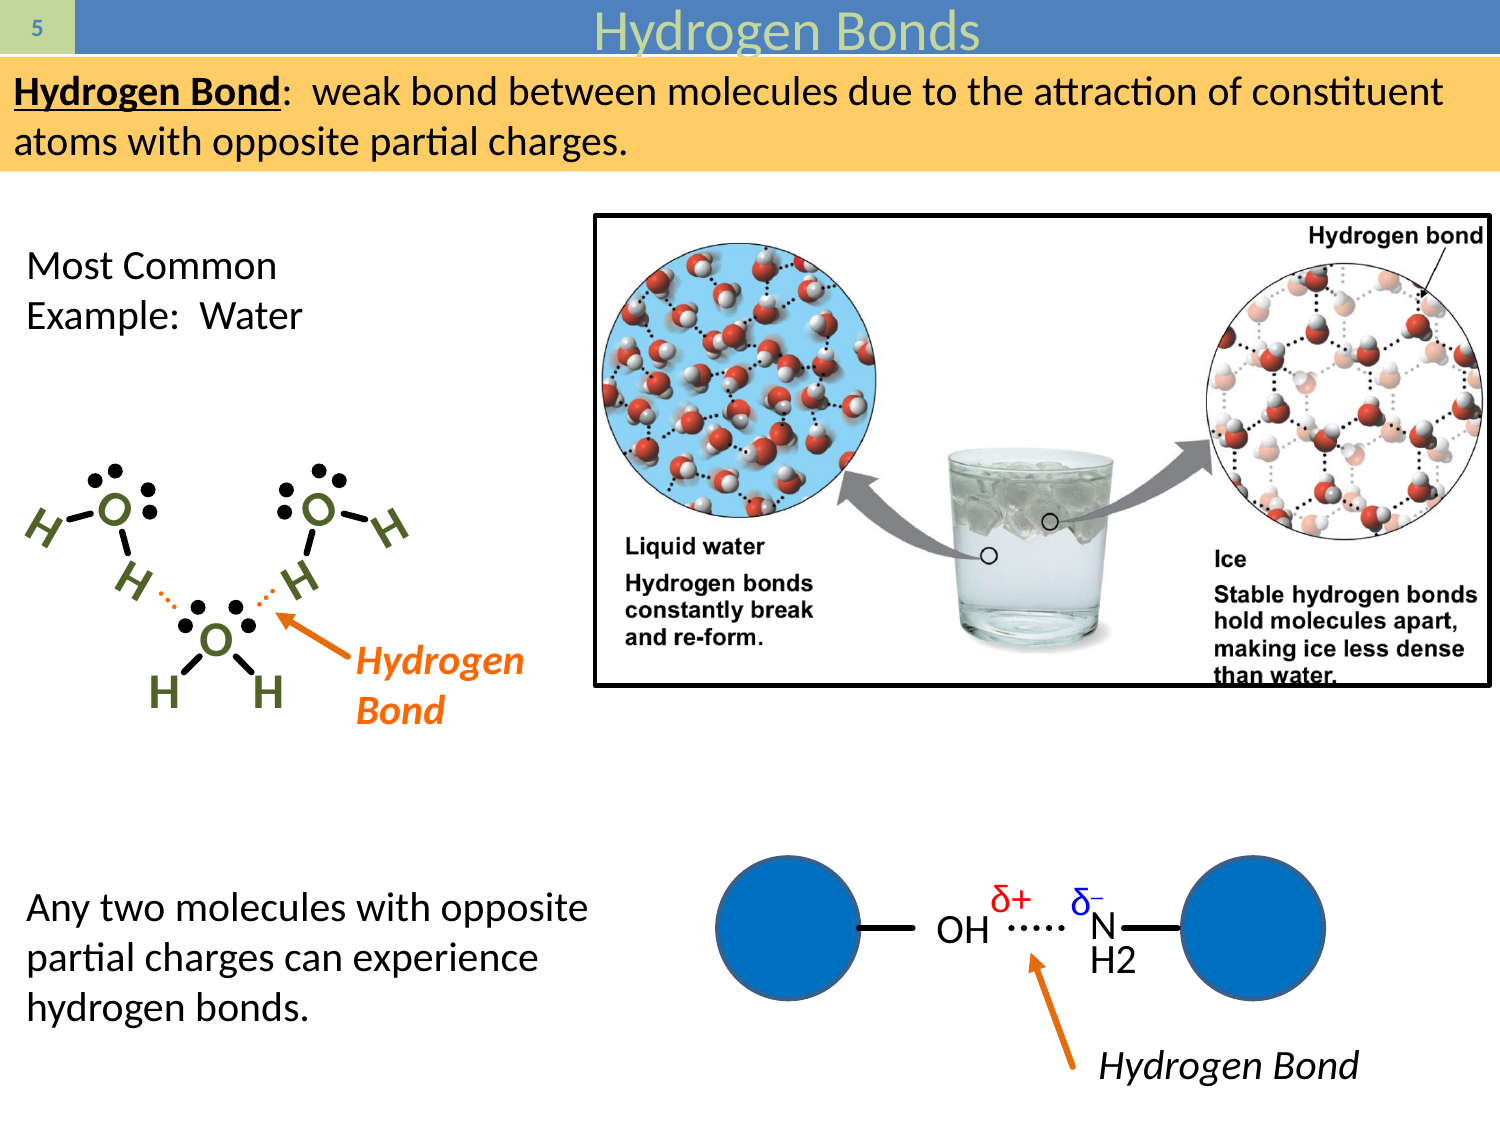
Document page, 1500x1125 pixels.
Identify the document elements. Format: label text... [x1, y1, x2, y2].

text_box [25, 461, 622, 766]
picture [597, 217, 1488, 684]
text_box Any two molecules with opposite partial charges can experience hydrogen bonds. [11, 872, 608, 1038]
text_box Most Common Example: Water [11, 230, 439, 346]
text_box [716, 856, 1488, 1097]
text_box Hydrogen Bond: weak bond between molecules due to the attraction of constituent atoms with opposite partial charges. [0, 56, 1500, 172]
title Hydrogen Bonds [75, 0, 1500, 54]
